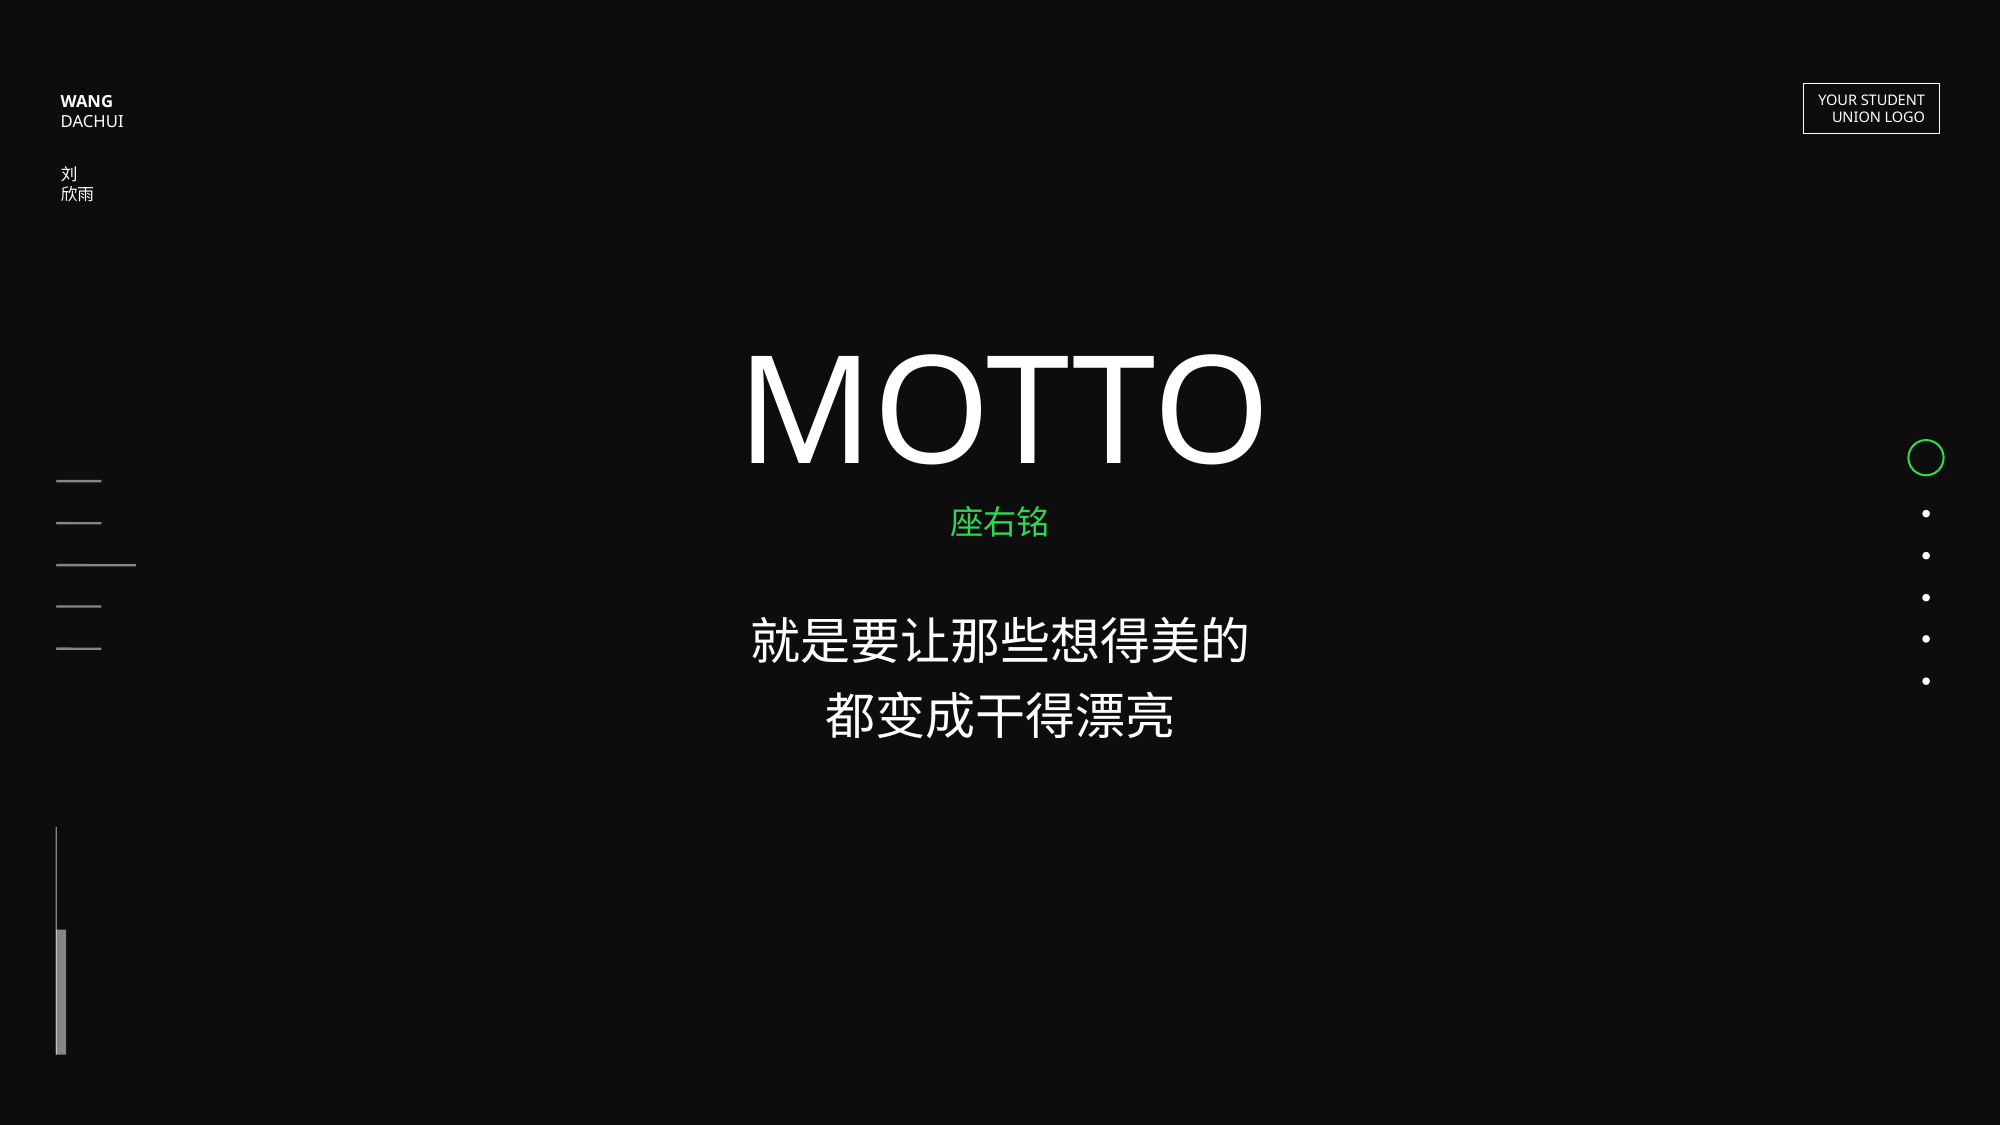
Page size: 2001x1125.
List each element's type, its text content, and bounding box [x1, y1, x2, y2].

text_box 座右铭 [915, 501, 1085, 549]
text_box [1921, 634, 1931, 644]
text_box WANG DACHUI [45, 83, 200, 139]
text_box 刘 欣雨 [46, 156, 126, 212]
text_box [1921, 508, 1931, 519]
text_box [56, 480, 136, 650]
text_box [1921, 592, 1931, 603]
text_box [1921, 550, 1931, 561]
text_box 就是要让那些想得美的 都变成干得漂亮 [706, 587, 1294, 752]
text_box MOTTO [685, 306, 1323, 501]
text_box [1921, 676, 1931, 686]
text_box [56, 827, 67, 1055]
text_box [1907, 438, 1945, 477]
text_box YOUR STUDENT UNION LOGO [1803, 83, 1940, 134]
